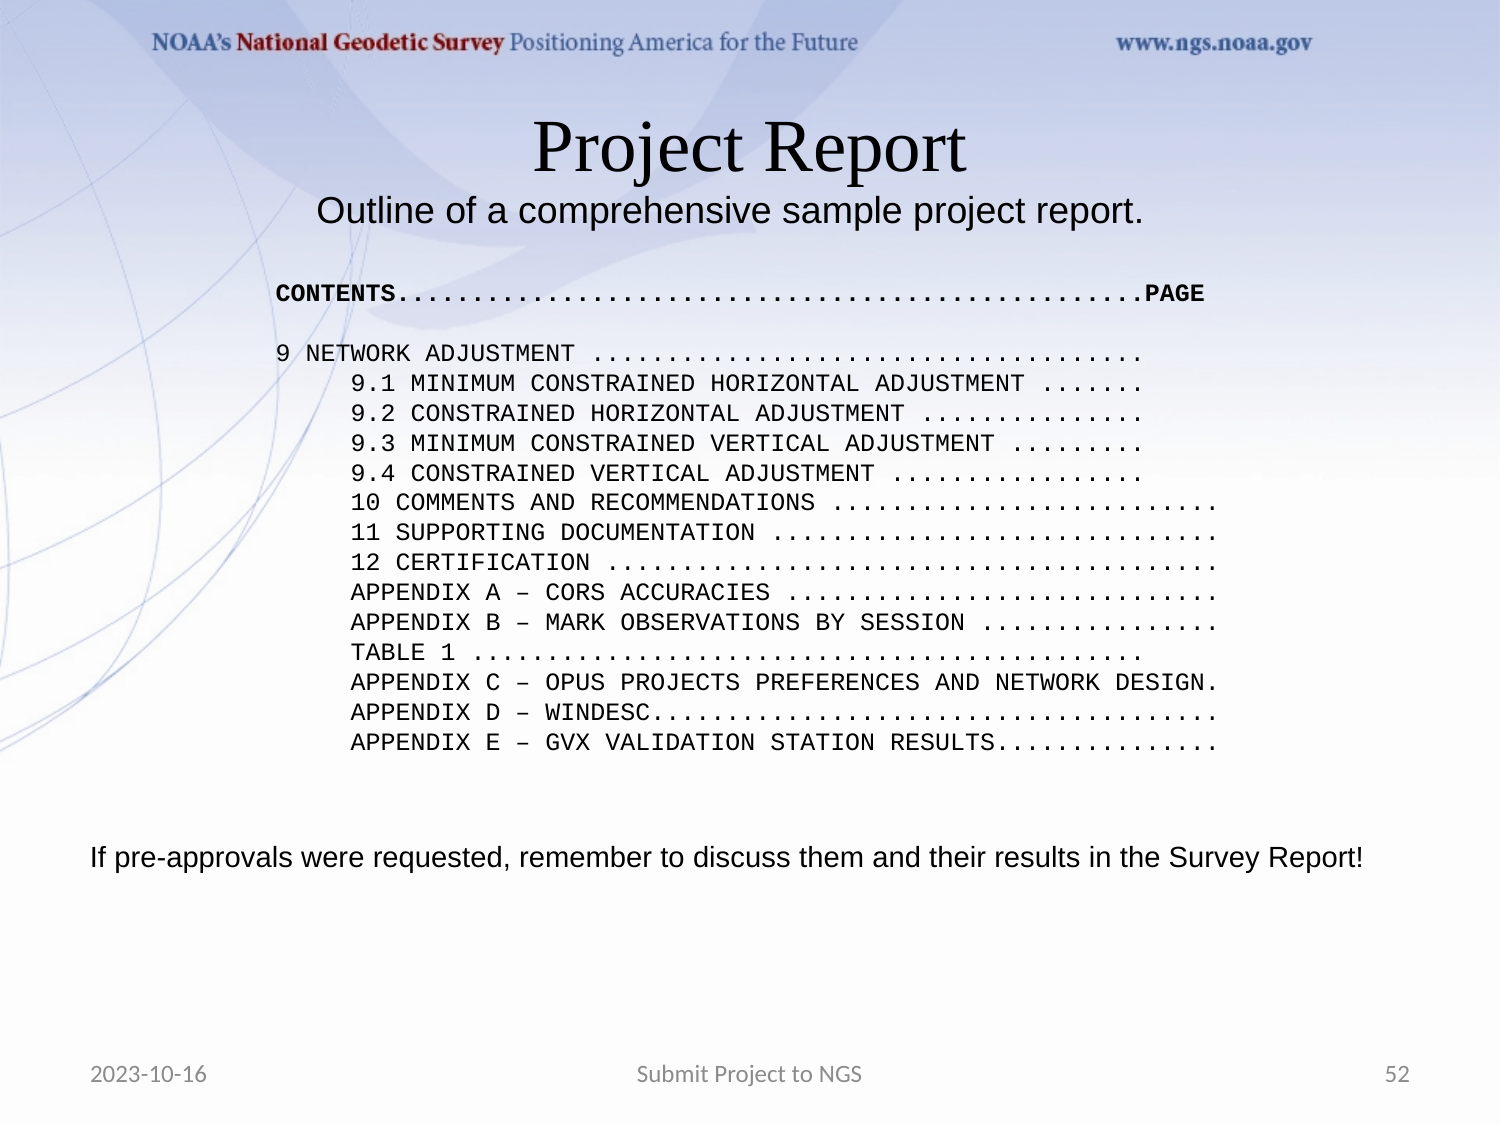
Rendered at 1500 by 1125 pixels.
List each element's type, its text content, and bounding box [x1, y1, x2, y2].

slide_number 52 [1074, 1042, 1425, 1103]
footer Submit Project to NGS [512, 1042, 988, 1103]
text_box CONTENTS..................................................PAGE 9 NETWORK ADJUSTMENT ..................................... 9.1 MINIMUM CONSTRAINED HORIZONTAL ADJUSTMENT ....... 9.2 CONSTRAINED HORIZONTAL ADJUSTMENT ............... 9.3 MINIMUM CONSTRAINED VERTICAL ADJUSTMENT ......... 9.4 CONSTRAINED VERTICAL ADJUSTMENT ................. 10 COMMENTS AND RECOMMENDATIONS .......................... 11 SUPPORTING DOCUMENTATION .............................. 12 CERTIFICATION ......................................... APPENDIX A – CORS ACCURACIES ............................. APPENDIX B – MARK OBSERVATIONS BY SESSION ................ TABLE 1 ............................................. APPENDIX C – OPUS PROJECTS PREFERENCES AND NETWORK DESIGN. APPENDIX D – WINDESC...................................... APPENDIX E – GVX VALIDATION STATION RESULTS............... [260, 268, 1427, 788]
picture [0, 0, 1500, 1125]
text_box Outline of a comprehensive sample project report. [301, 178, 1223, 239]
text_box If pre-approvals were requested, remember to discuss them and their results in the Survey Report! [75, 830, 1397, 881]
text_box Project Report [74, 88, 1425, 194]
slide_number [75, 1042, 425, 1103]
